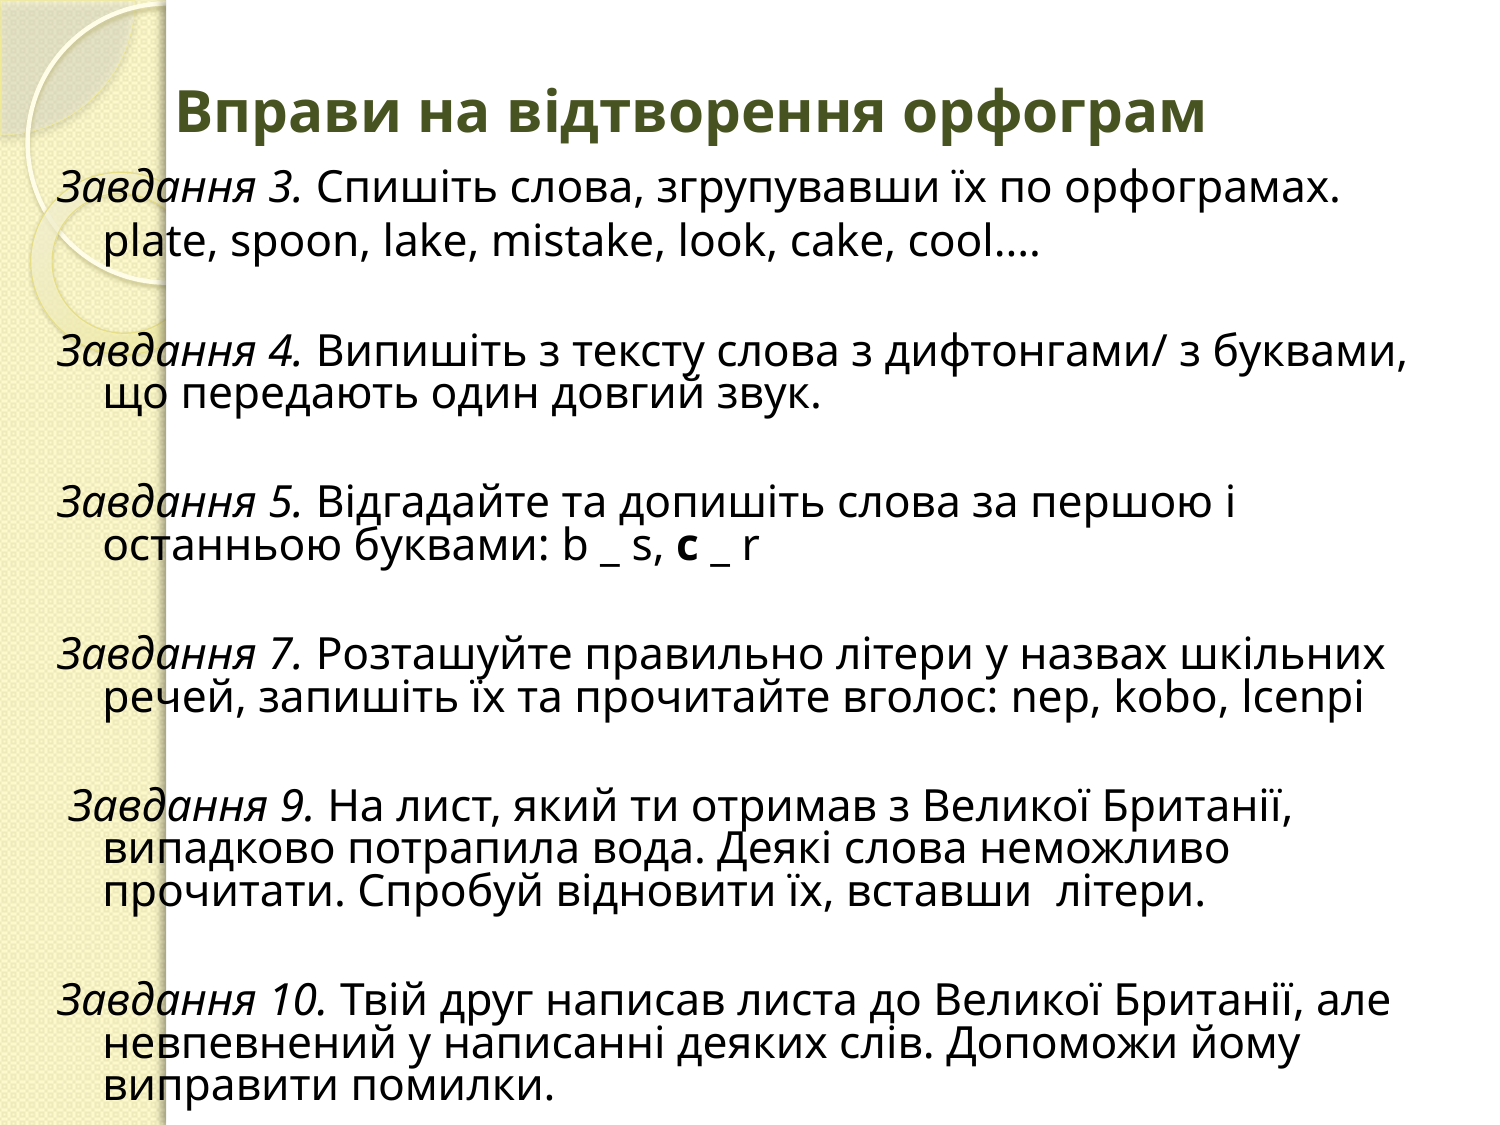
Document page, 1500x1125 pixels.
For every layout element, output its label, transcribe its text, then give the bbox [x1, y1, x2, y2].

title Вправи на відтворення орфограм [159, 45, 1466, 160]
list Завдання 3. Спишіть слова, згрупувавши їх по орфограмах. plate, spoon, lake, mistake, look, cake, cool.... Завдання 4. Випишіть з тексту слова з дифтонгами/ з буквами, що передають один довгий звук. Завдання 5. Відгадайте та допишіть слова за першою і останньою буквами: b _ s, с _ r Завдання 7. Розташуйте правильно літери у назвах шкільних речей, запишіть їх та прочитайте вголос: nep, kobo, lcenpi Завдання 9. На лист, який ти отримав з Великої Британії, випадково потрапила вода. Деякі слова неможливо прочитати. Спробуй відновити їх, вставши літери. Завдання 10. Твій друг написав листа до Великої Британії, але невпевнений у написанні деяких слів. Допоможи йому виправити помилки. [29, 160, 1469, 1125]
